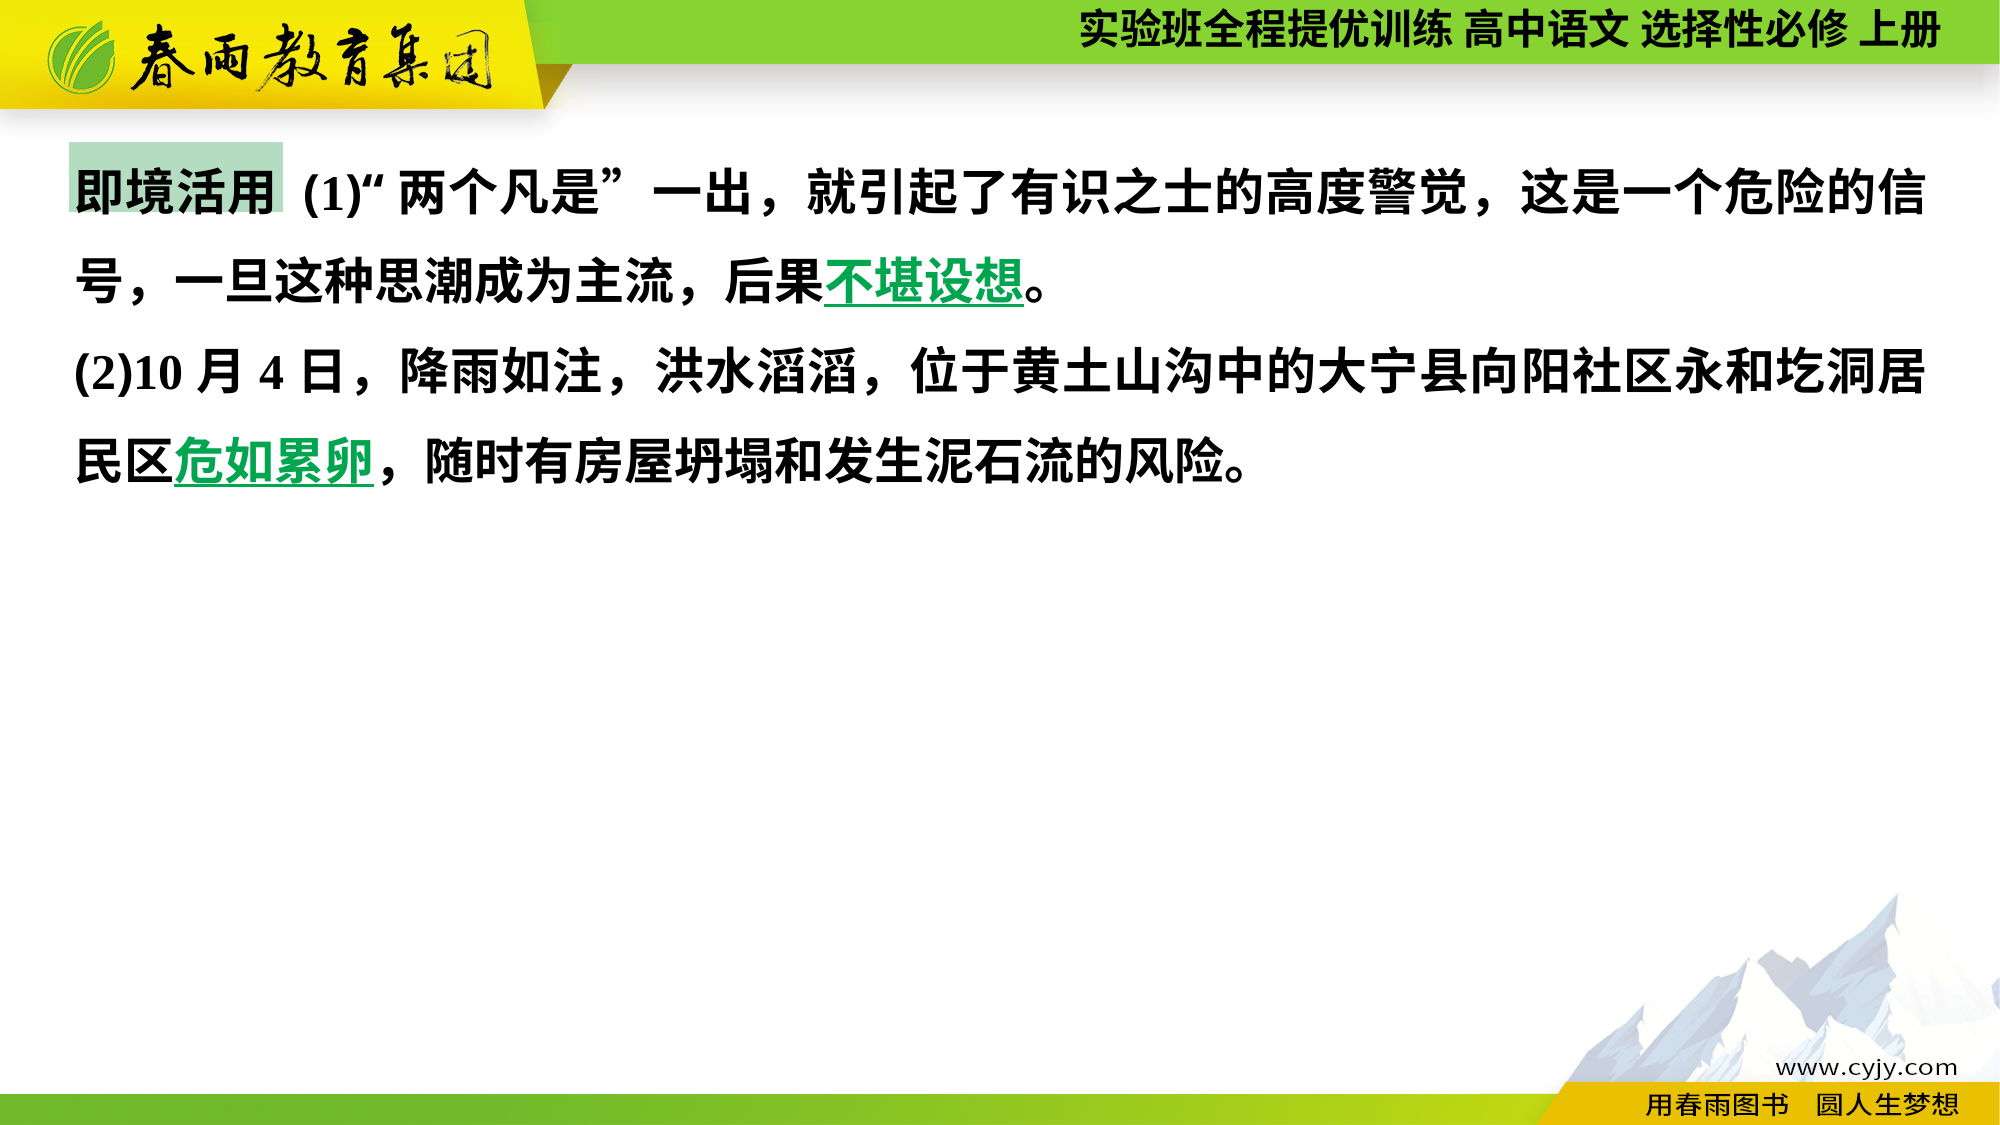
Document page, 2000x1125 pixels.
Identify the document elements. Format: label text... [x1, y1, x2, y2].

picture [0, 0, 2000, 1125]
list 即境活用 (1)“两个凡是”一出，就引起了有识之士的高度警觉，这是一个危险的信号，一旦这种思潮成为主流，后果不堪设想。 (2)10月4日，降雨如注，洪水滔滔，位于黄土山沟中的大宁县向阳社区永和圪洞居民区危如累卵，随时有房屋坍塌和发生泥石流的风险。 [59, 122, 1944, 490]
